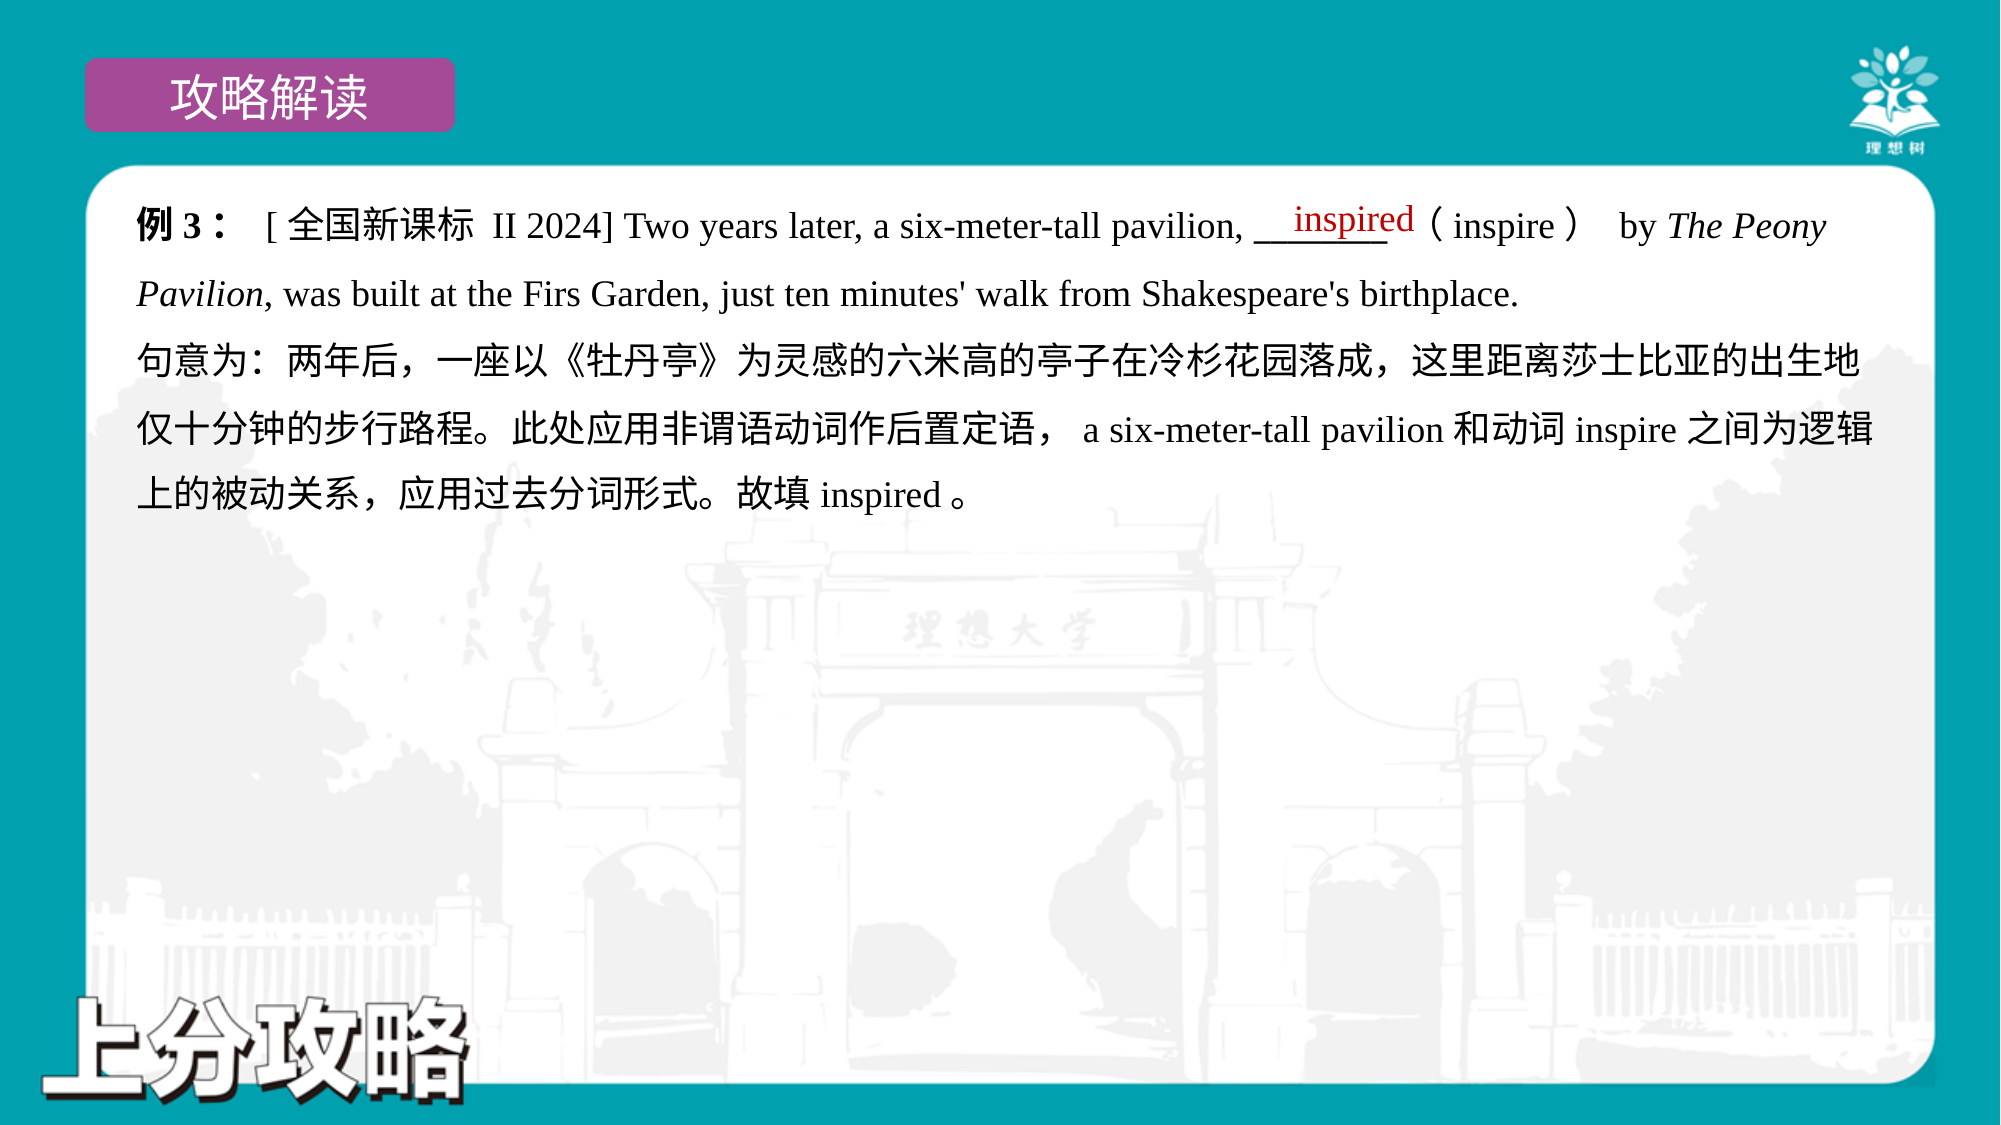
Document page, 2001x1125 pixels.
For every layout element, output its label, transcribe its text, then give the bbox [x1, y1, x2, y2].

text_box inspired [1280, 169, 1429, 232]
text_box 句意为：两年后，一座以《牡丹亭》为灵感的六米高的亭子在冷杉花园落成，这里距离莎士比亚的出生地 仅十分钟的步行路程。此处应用非谓语动词作后置定语，a six-meter-tall pavilion和动词inspire之间为逻辑 上的被动关系，应用过去分词形式。故填inspired。 [136, 312, 1865, 509]
picture [0, 0, 2000, 1125]
text_box 例3： [全国新课标 II 2024] Two years later, a six-meter-tall pavilion, ________ （inspire） by The Peony Pavilion, was built at the Firs Garden, just ten minutes' walk from Shakespeare's birthplace. [136, 176, 1865, 304]
